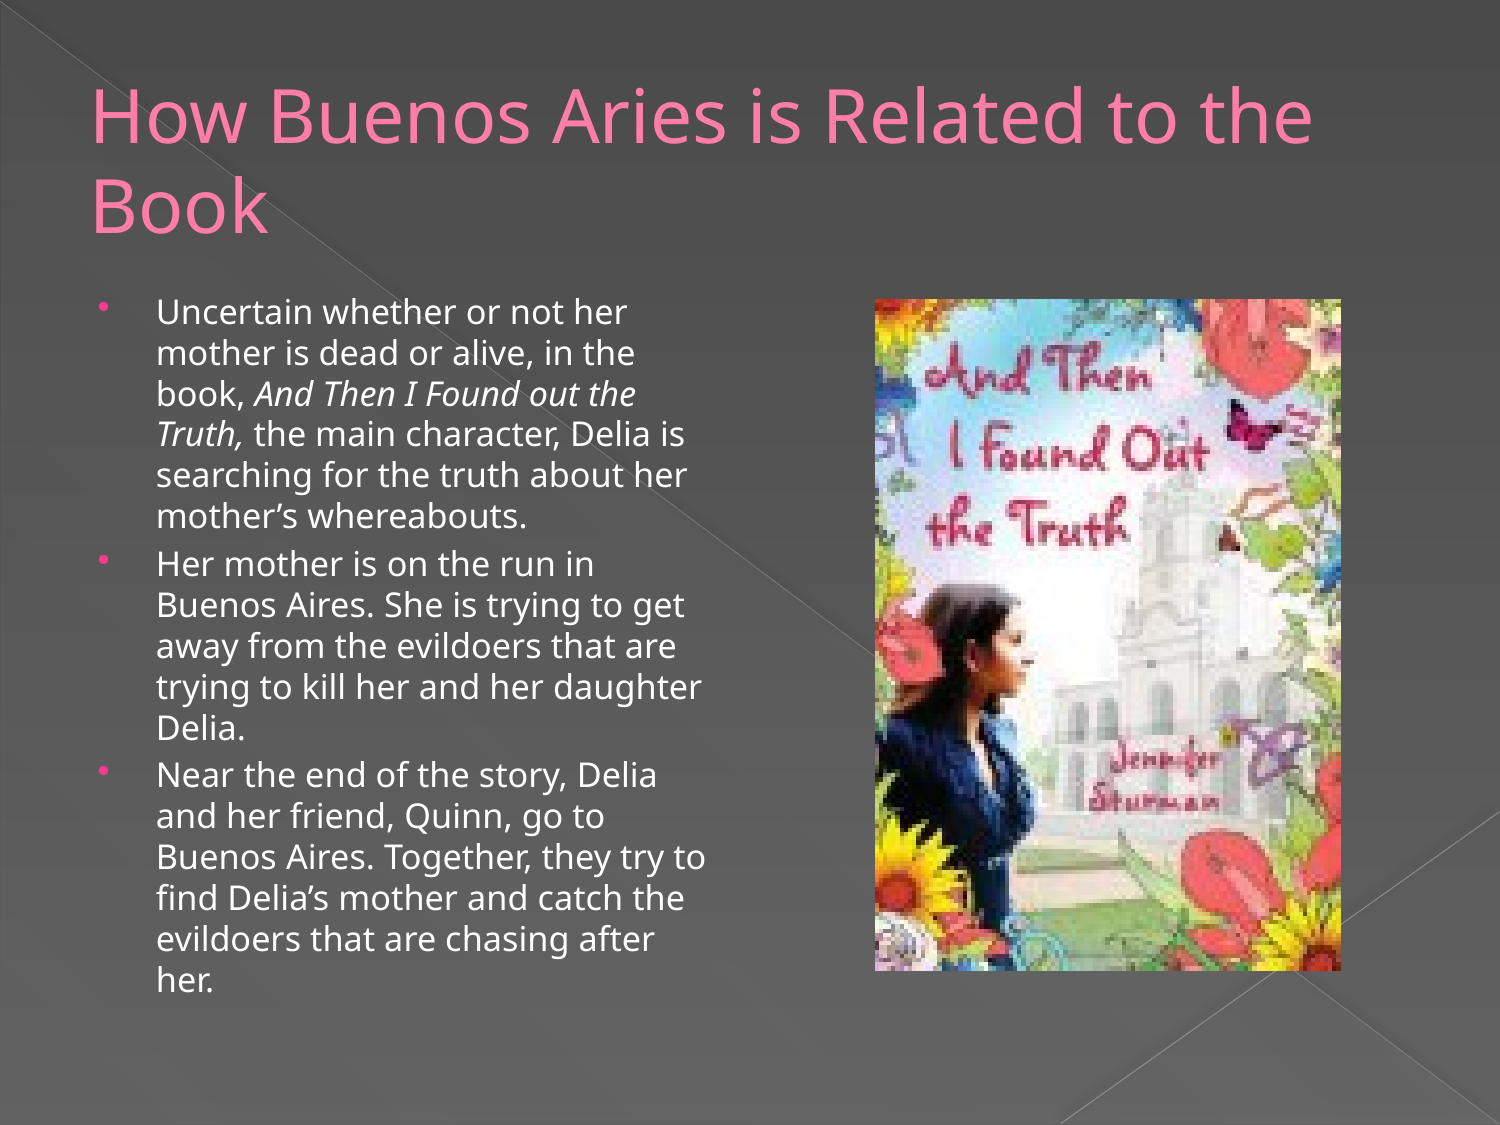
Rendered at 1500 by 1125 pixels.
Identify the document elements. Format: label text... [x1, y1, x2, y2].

list Uncertain whether or not her mother is dead or alive, in the book, And Then I Found out the Truth, the main character, Delia is searching for the truth about her mother’s whereabouts. Her mother is on the run in Buenos Aires. She is trying to get away from the evildoers that are trying to kill her and her daughter Delia. Near the end of the story, Delia and her friend, Quinn, go to Buenos Aires. Together, they try to find Delia’s mother and catch the evildoers that are chasing after her. [75, 282, 738, 1025]
title How Buenos Aries is Related to the Book [75, 43, 1425, 274]
picture [874, 299, 1341, 971]
